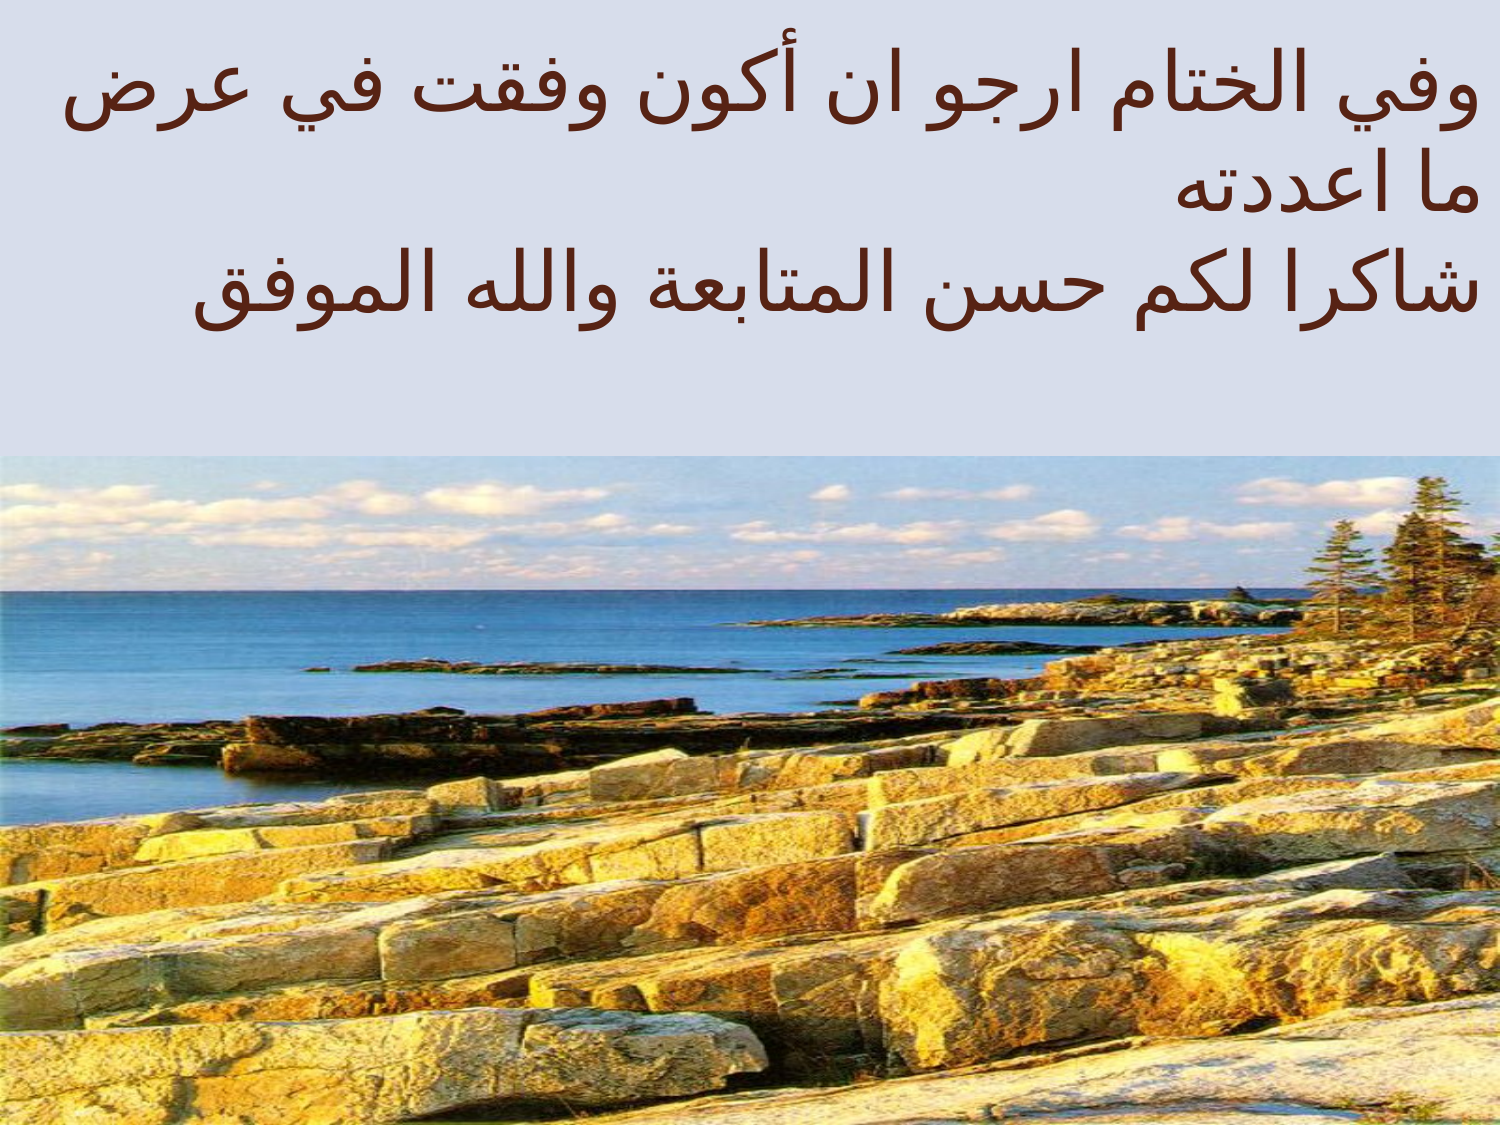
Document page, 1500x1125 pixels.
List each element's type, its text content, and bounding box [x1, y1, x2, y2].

title وفي الختام ارجو ان أكون وفقت في عرض ما اعددته شاكرا لكم حسن المتابعة والله الموفق [0, 0, 1500, 454]
text_box [76, 54, 1436, 180]
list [0, 455, 1500, 1125]
